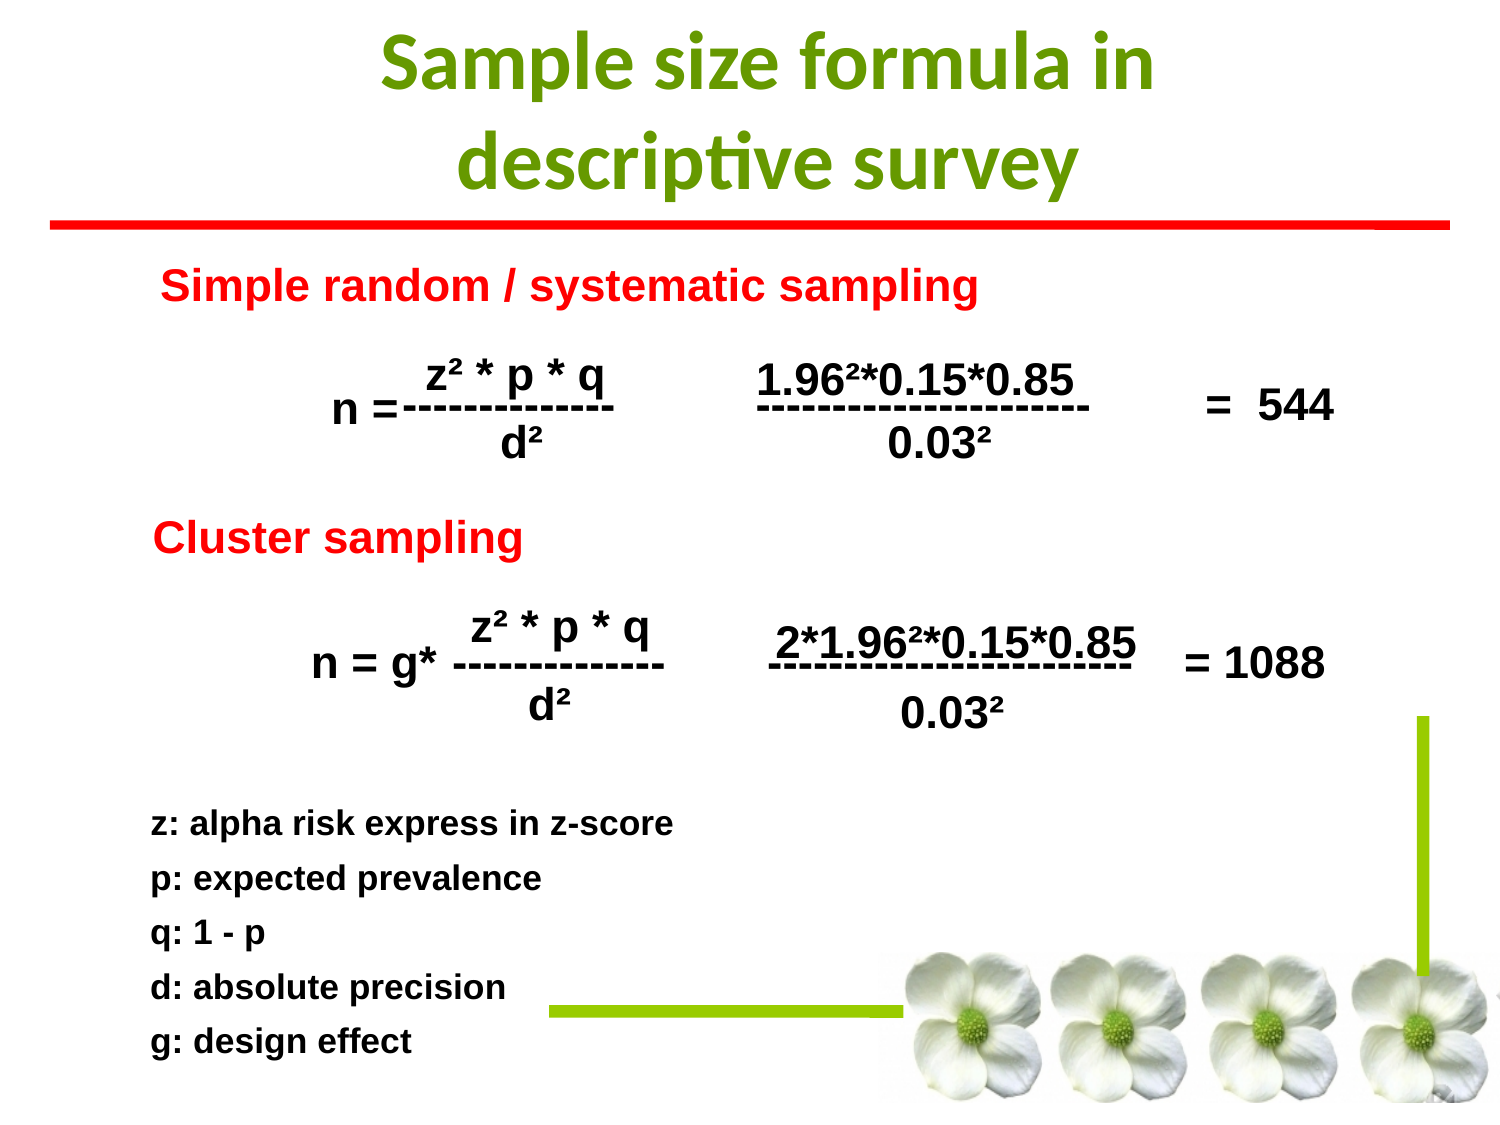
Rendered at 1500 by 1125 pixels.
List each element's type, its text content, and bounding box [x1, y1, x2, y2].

text_box z² * p * q [425, 345, 606, 375]
picture [878, 952, 1500, 1103]
text_box Simple random / systematic sampling [160, 255, 981, 311]
text_box n = g* [310, 632, 450, 688]
text_box 2*1.96²*0.15*0.85 [775, 612, 1138, 632]
text_box Cluster sampling [152, 507, 525, 563]
text_box d² [499, 412, 544, 468]
text_box z² * p * q [470, 597, 651, 632]
text_box n = [331, 378, 412, 434]
text_box d² [527, 675, 572, 730]
text_box 0.03² [900, 682, 1005, 738]
text_box 1.96²*0.15*0.85 [755, 350, 1075, 375]
text_box -------------- ---------------------- = 544 [402, 375, 1336, 430]
title Sample size formula in descriptive survey [0, 12, 1500, 201]
text_box d: absolute precision [150, 963, 507, 1007]
text_box z: alpha risk express in z-score [150, 799, 675, 843]
text_box 0.03² [887, 412, 993, 468]
text_box q: 1 - p [150, 909, 267, 952]
text_box g: design effect [150, 1018, 412, 1061]
text_box -------------- ------------------------ = 1088 [452, 632, 1327, 688]
text_box p: expected prevalence [149, 854, 543, 898]
